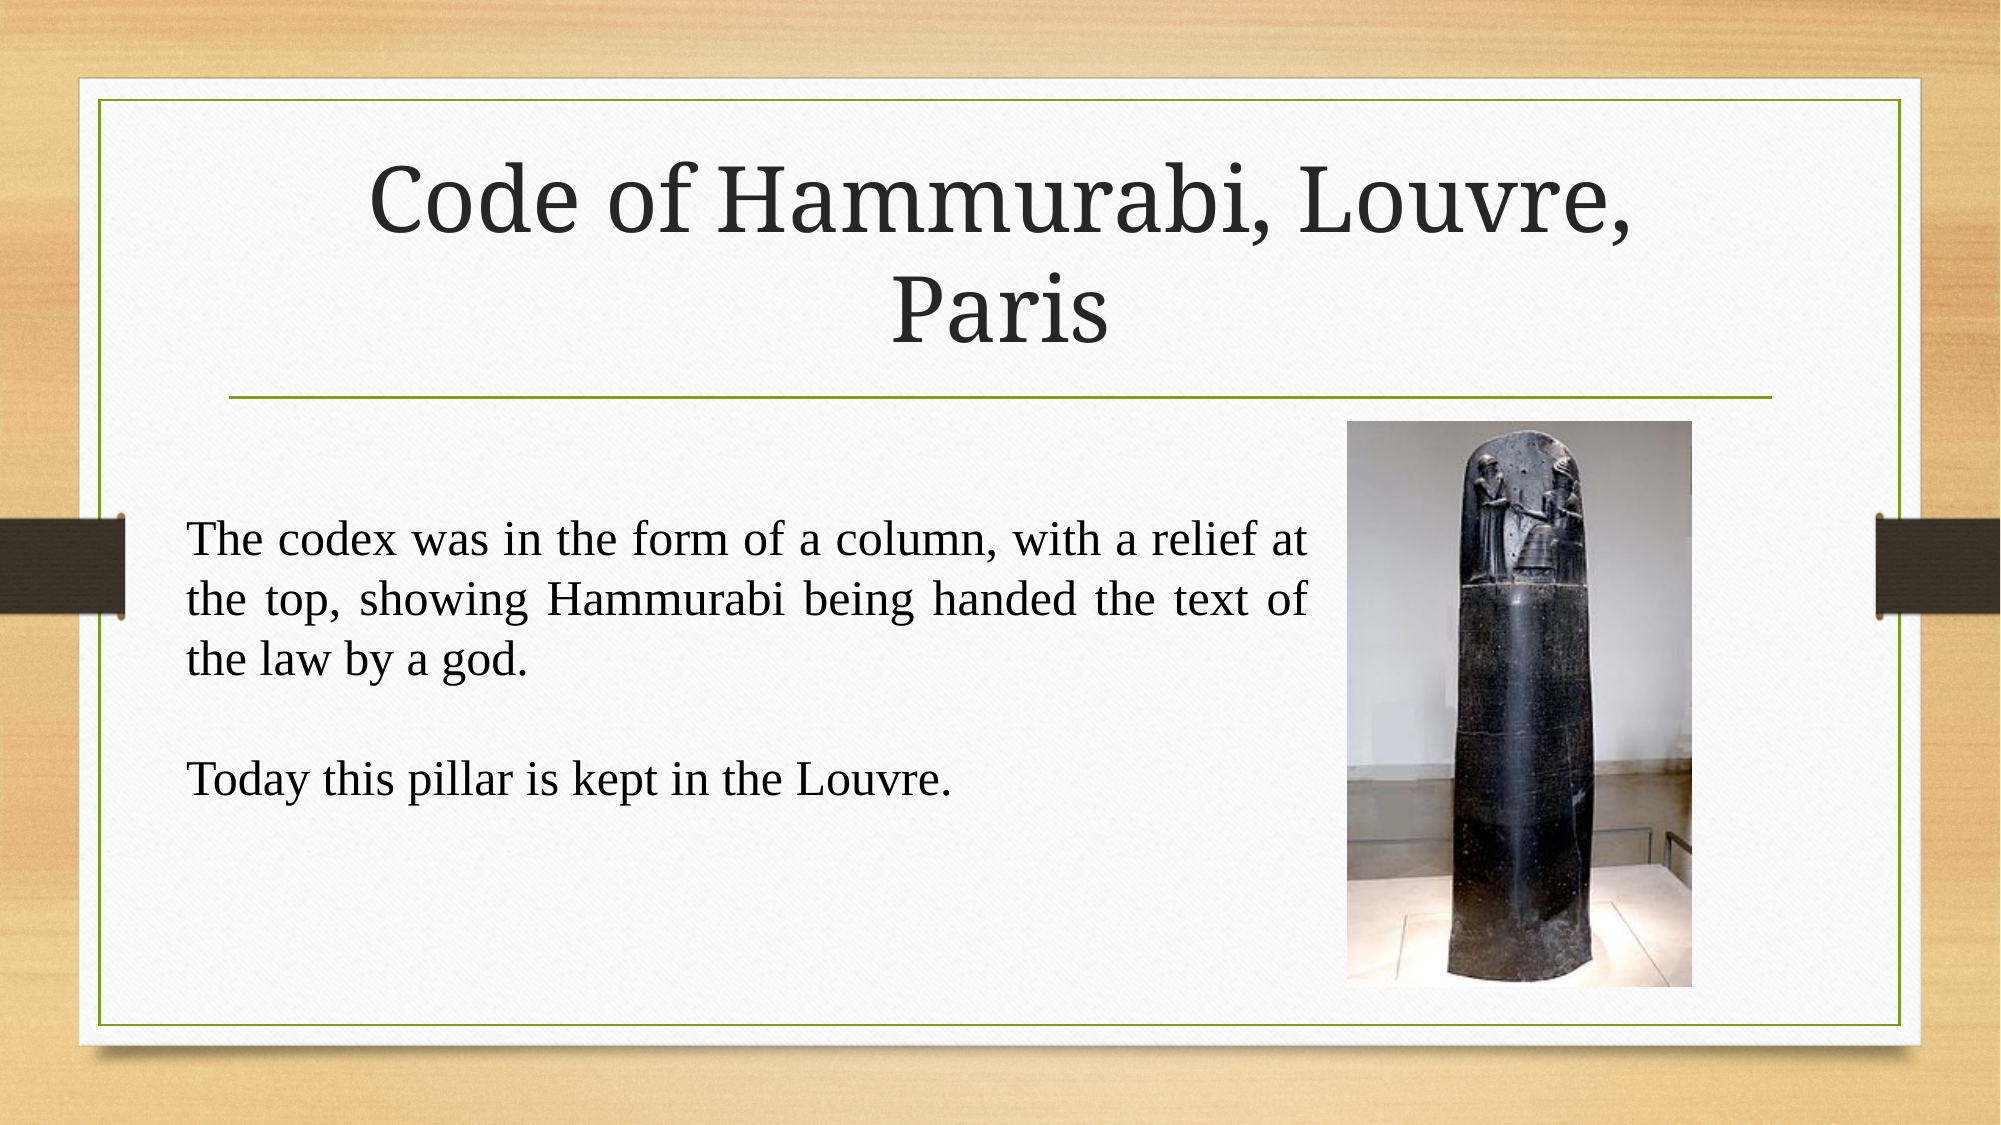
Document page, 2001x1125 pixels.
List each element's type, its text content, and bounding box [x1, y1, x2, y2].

title Code of Hammurabi, Louvre, Paris [242, 143, 1760, 358]
text_box The codex was in the form of a column, with a relief at the top, showing Hammurabi being handed the text of the law by a god. Today this pillar is kept in the Louvre. [171, 498, 1325, 813]
picture [0, 0, 2001, 1125]
